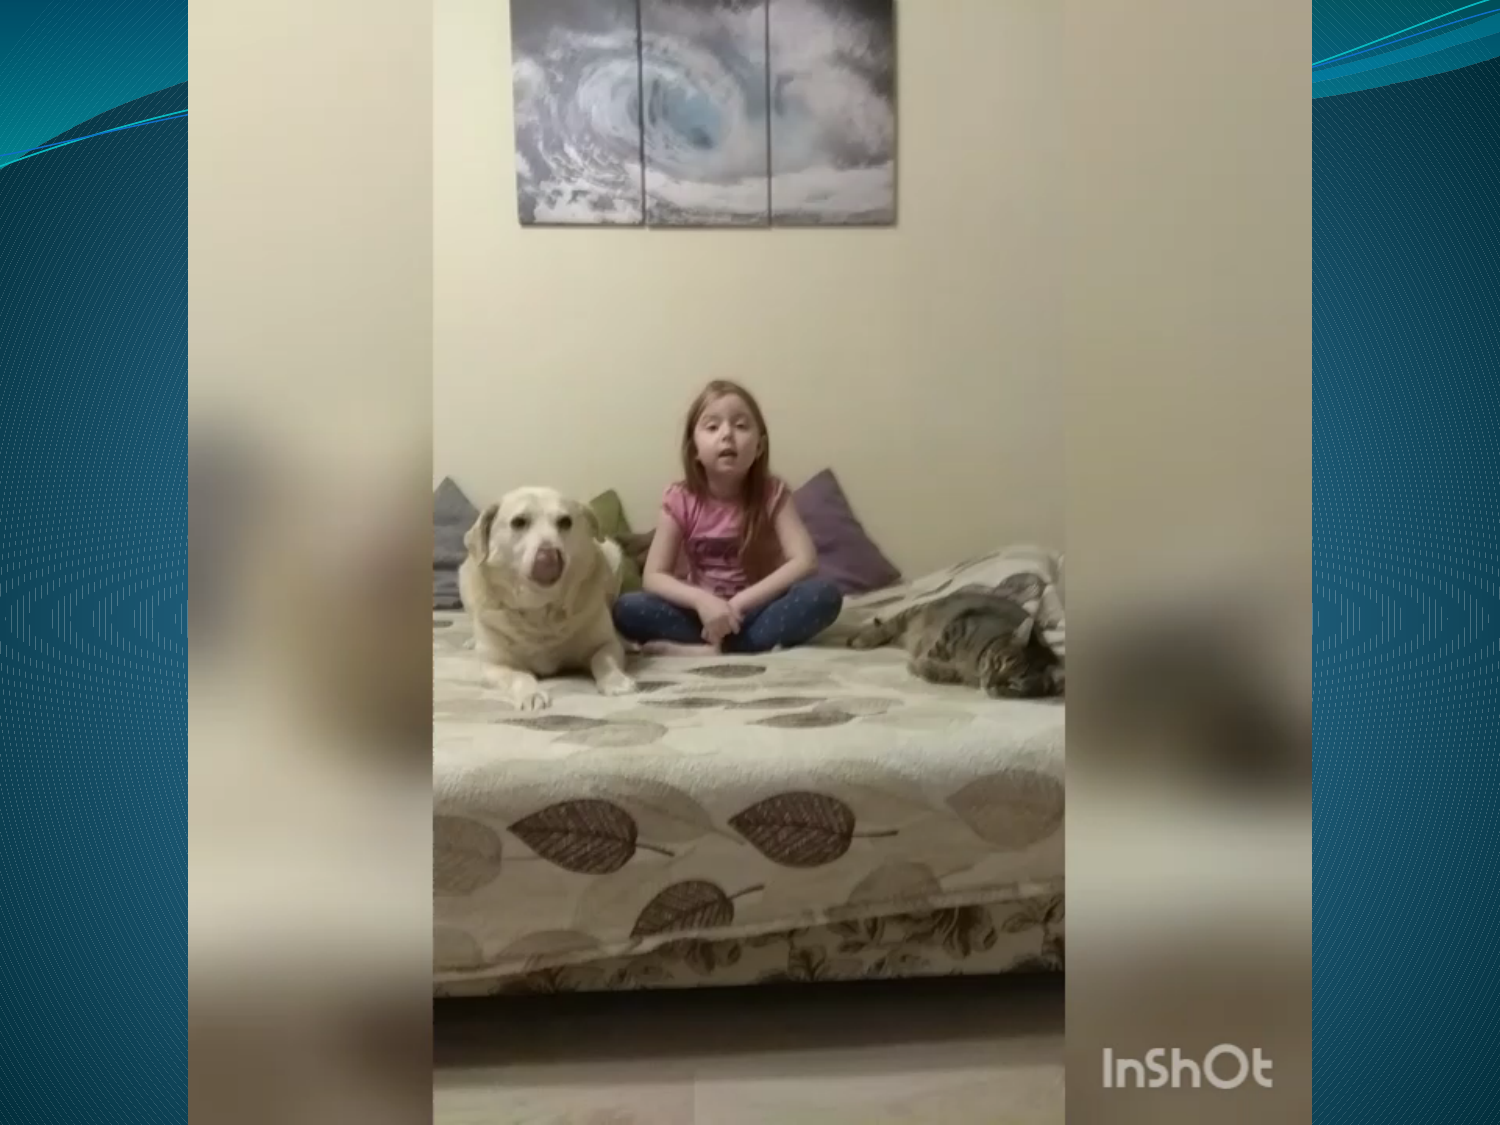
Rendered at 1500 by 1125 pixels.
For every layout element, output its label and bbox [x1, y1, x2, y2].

text_box [187, 0, 1313, 1125]
